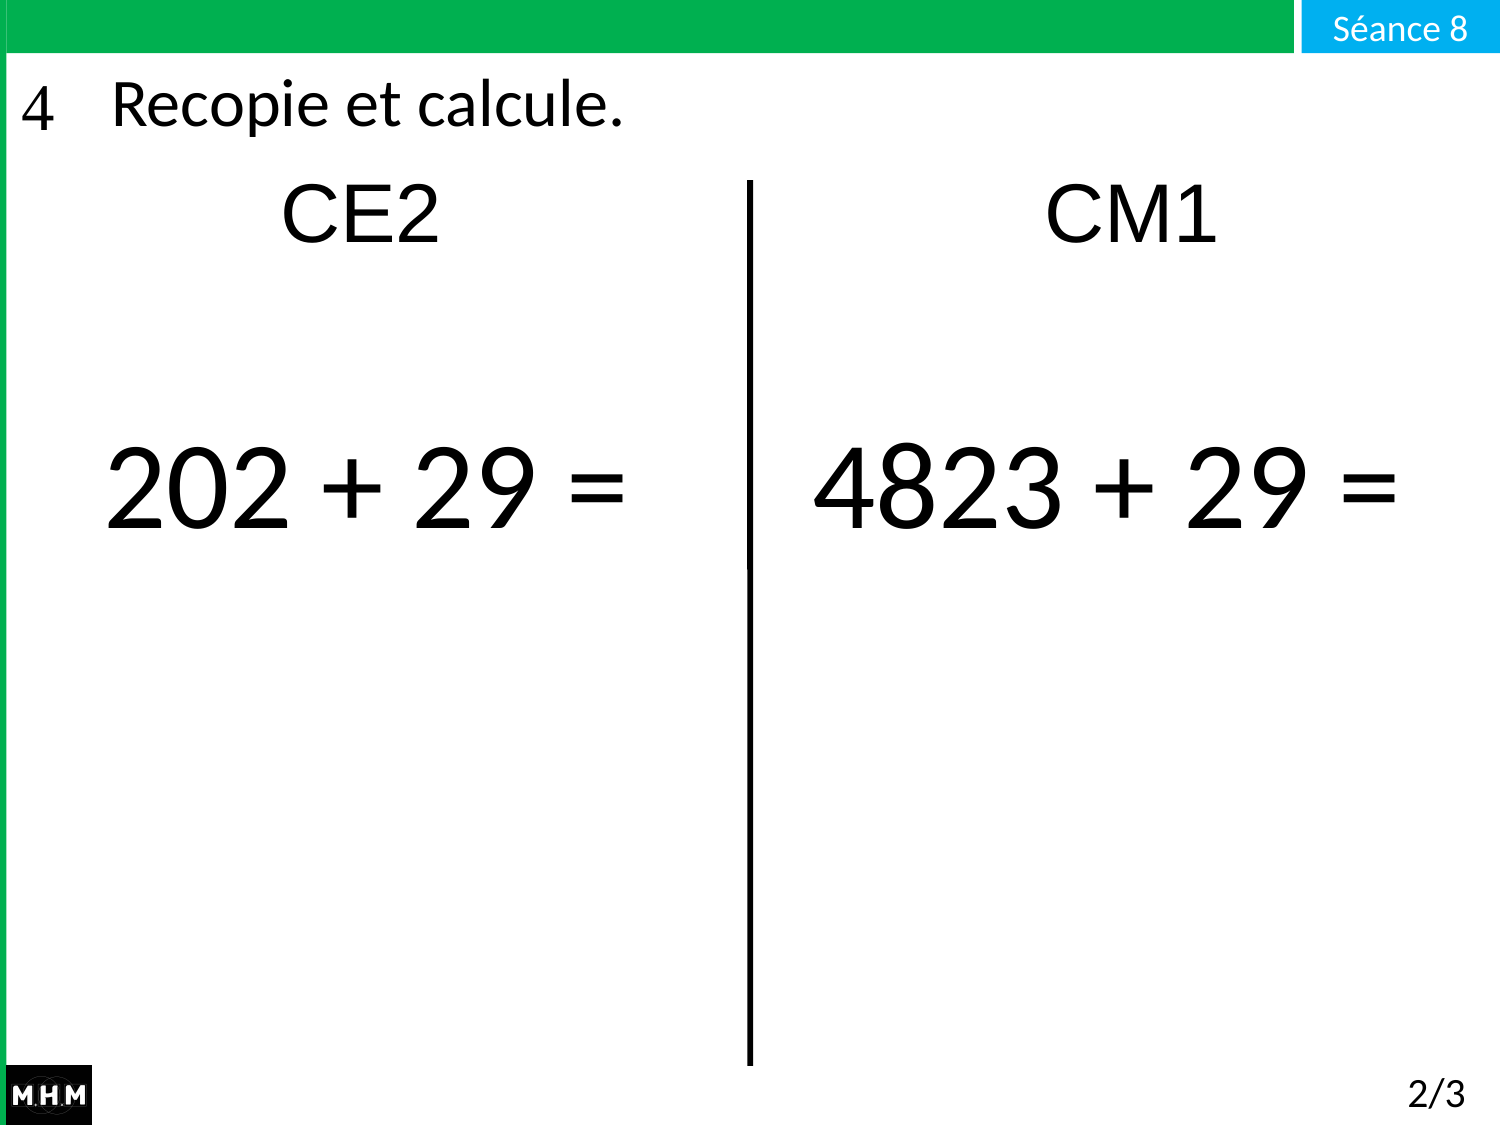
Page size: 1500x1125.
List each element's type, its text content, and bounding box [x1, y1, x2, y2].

list 2/3 [1373, 1064, 1500, 1125]
text_box CE2 CM1 [265, 152, 1240, 260]
text_box 4823 + 29 = [797, 396, 1447, 561]
text_box 202 + 29 = [88, 396, 650, 561]
picture [6, 1065, 92, 1125]
title Recopie et calcule. [96, 60, 1391, 150]
